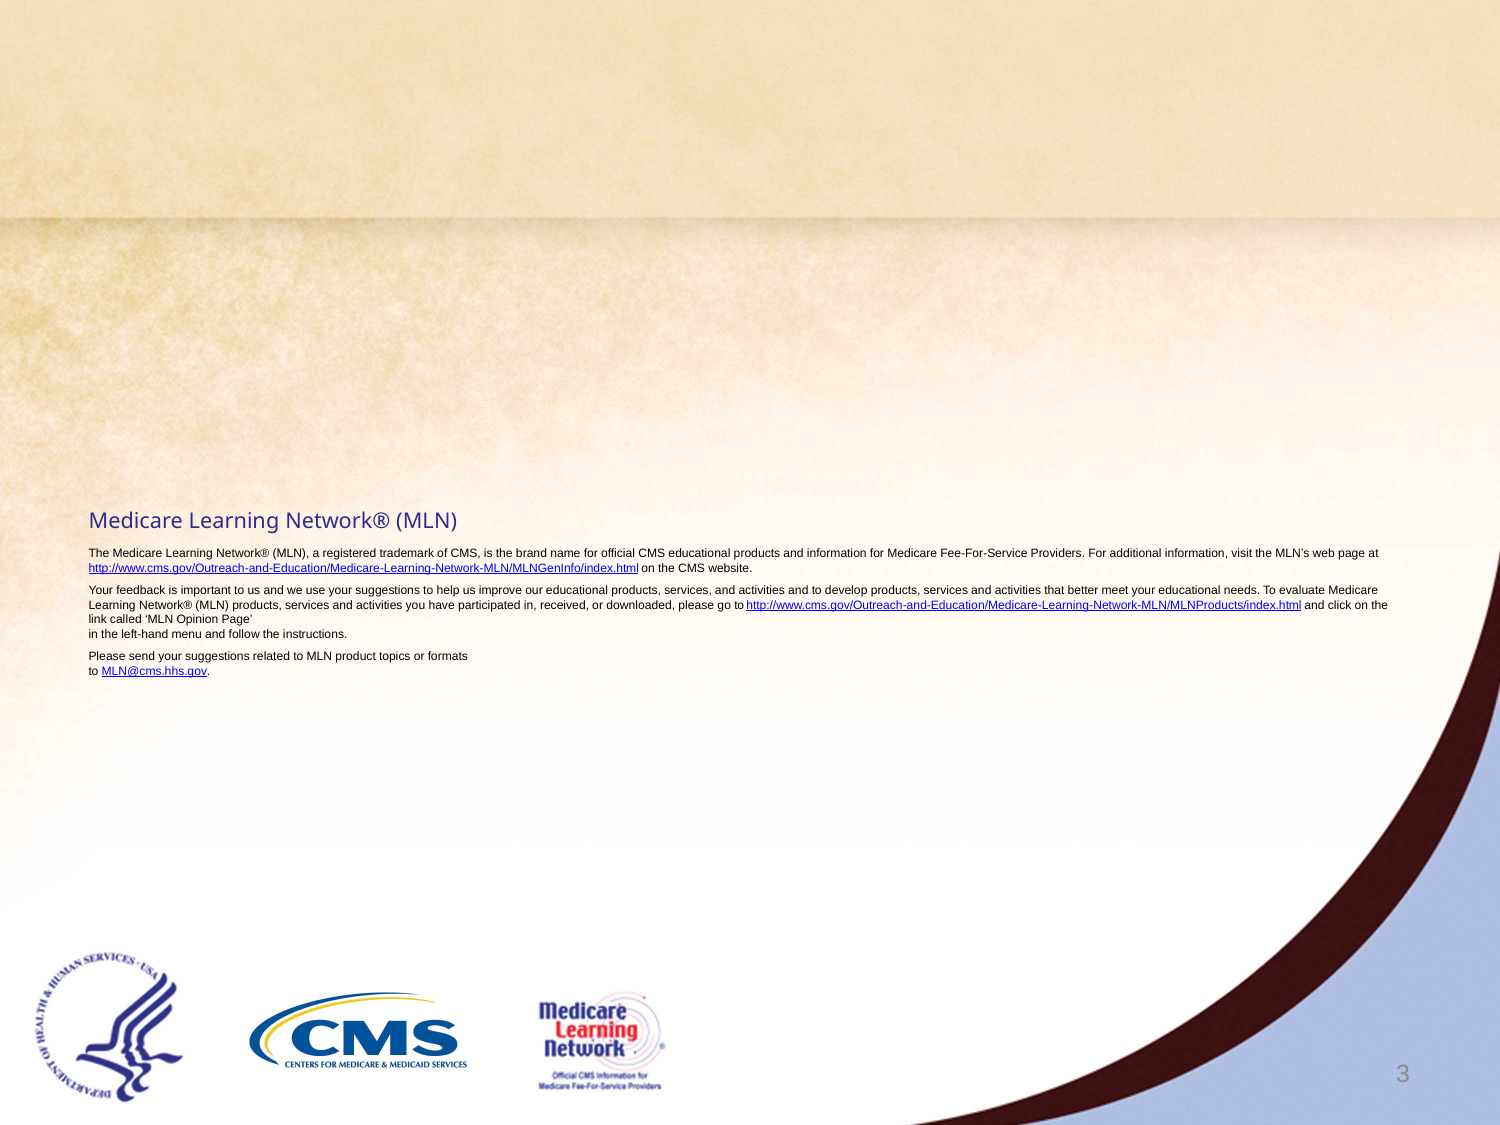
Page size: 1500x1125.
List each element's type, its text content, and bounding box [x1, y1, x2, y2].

slide_number 3 [1074, 1042, 1425, 1103]
picture [0, 0, 1500, 1125]
title Medicare Learning Network® (MLN) The Medicare Learning Network® (MLN), a registered trademark of CMS, is the brand name for official CMS educational products and information for Medicare Fee-For-Service Providers. For additional information, visit the MLN’s web page at http://www.cms.gov/Outreach-and-Education/Medicare-Learning-Network-MLN/MLNGenInfo/index.html on the CMS website. Your feedback is important to us and we use your suggestions to help us improve our educational products, services, and activities and to develop products, services and activities that better meet your educational needs. To evaluate Medicare Learning Network® (MLN) products, services and activities you have participated in, received, or downloaded, please go to http://www.cms.gov/Outreach-and-Education/Medicare-Learning-Network-MLN/MLNProducts/index.html and click on the link called ‘MLN Opinion Page’ in the left-hand menu and follow the instructions. Please send your suggestions related to MLN product topics or formats to MLN@cms.hhs.gov. [73, 499, 1424, 688]
